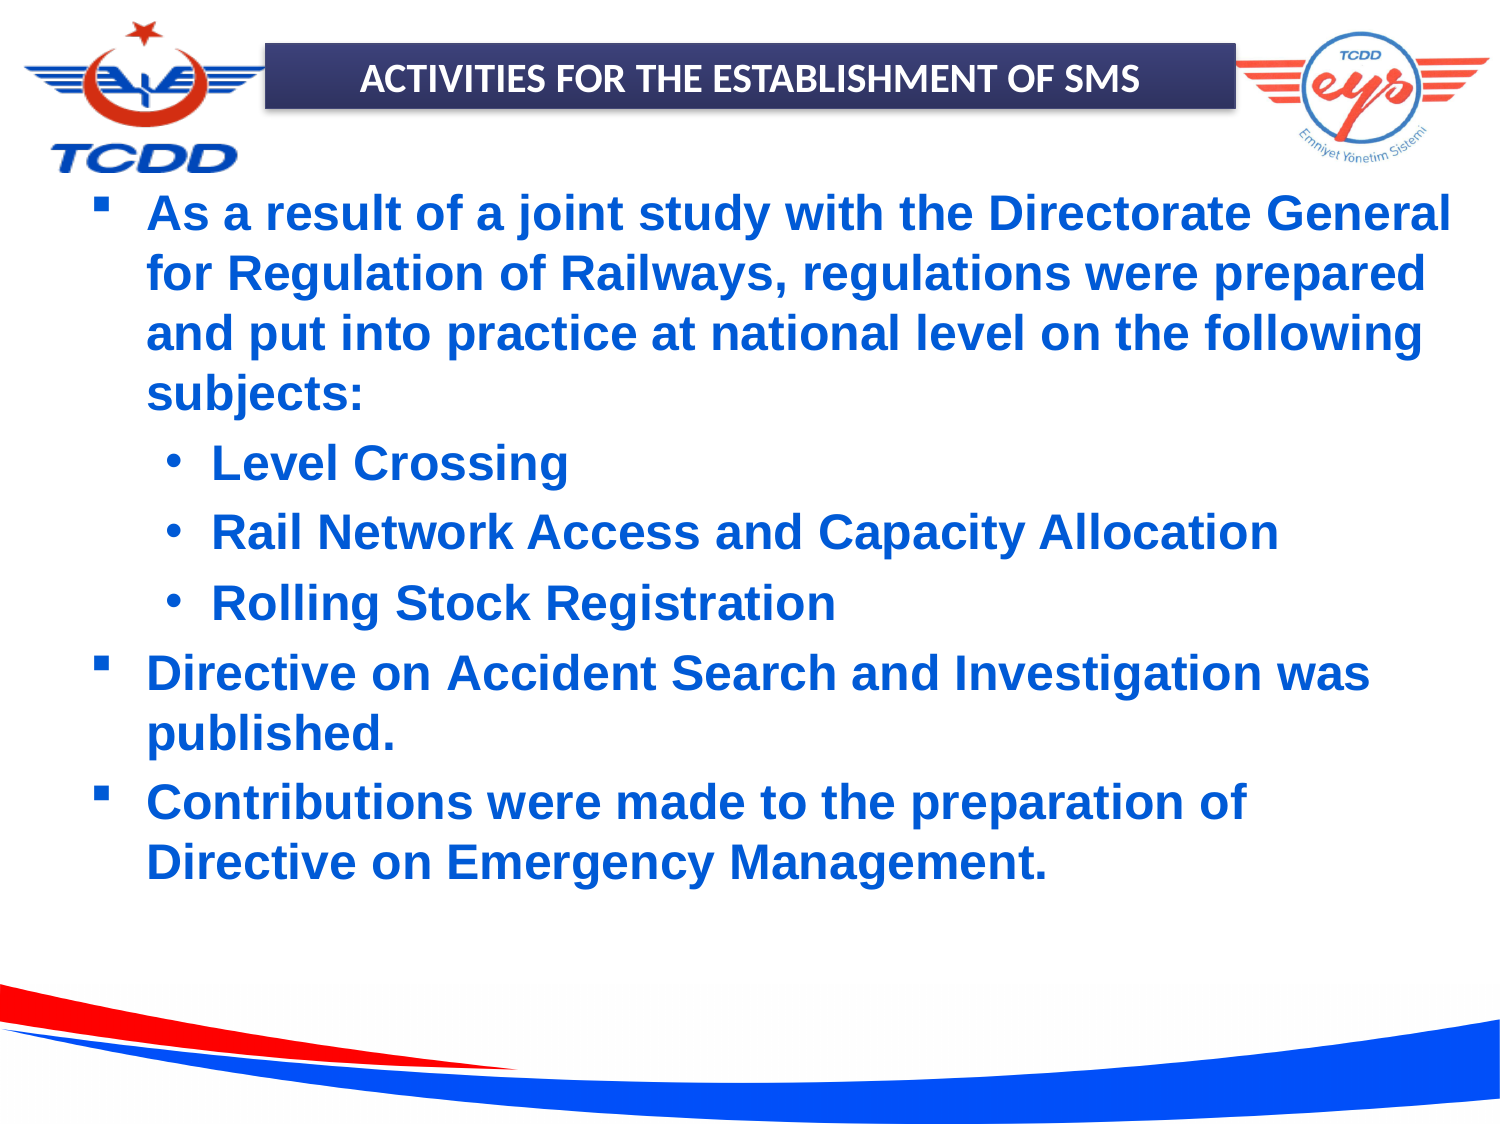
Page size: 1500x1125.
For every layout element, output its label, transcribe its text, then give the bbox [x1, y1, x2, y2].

picture [1224, 0, 1500, 173]
picture [23, 20, 266, 173]
picture [0, 984, 1500, 1124]
list As a result of a joint study with the Directorate General for Regulation of Railways, regulations were prepared and put into practice at national level on the following subjects: Level Crossing Rail Network Access and Capacity Allocation Rolling Stock Registration Directive on Accident Search and Investigation was published. Contributions were made to the preparation of Directive on Emergency Management. [75, 172, 1471, 982]
text_box ACTIVITIES FOR THE ESTABLISHMENT OF SMS [269, 43, 1219, 109]
